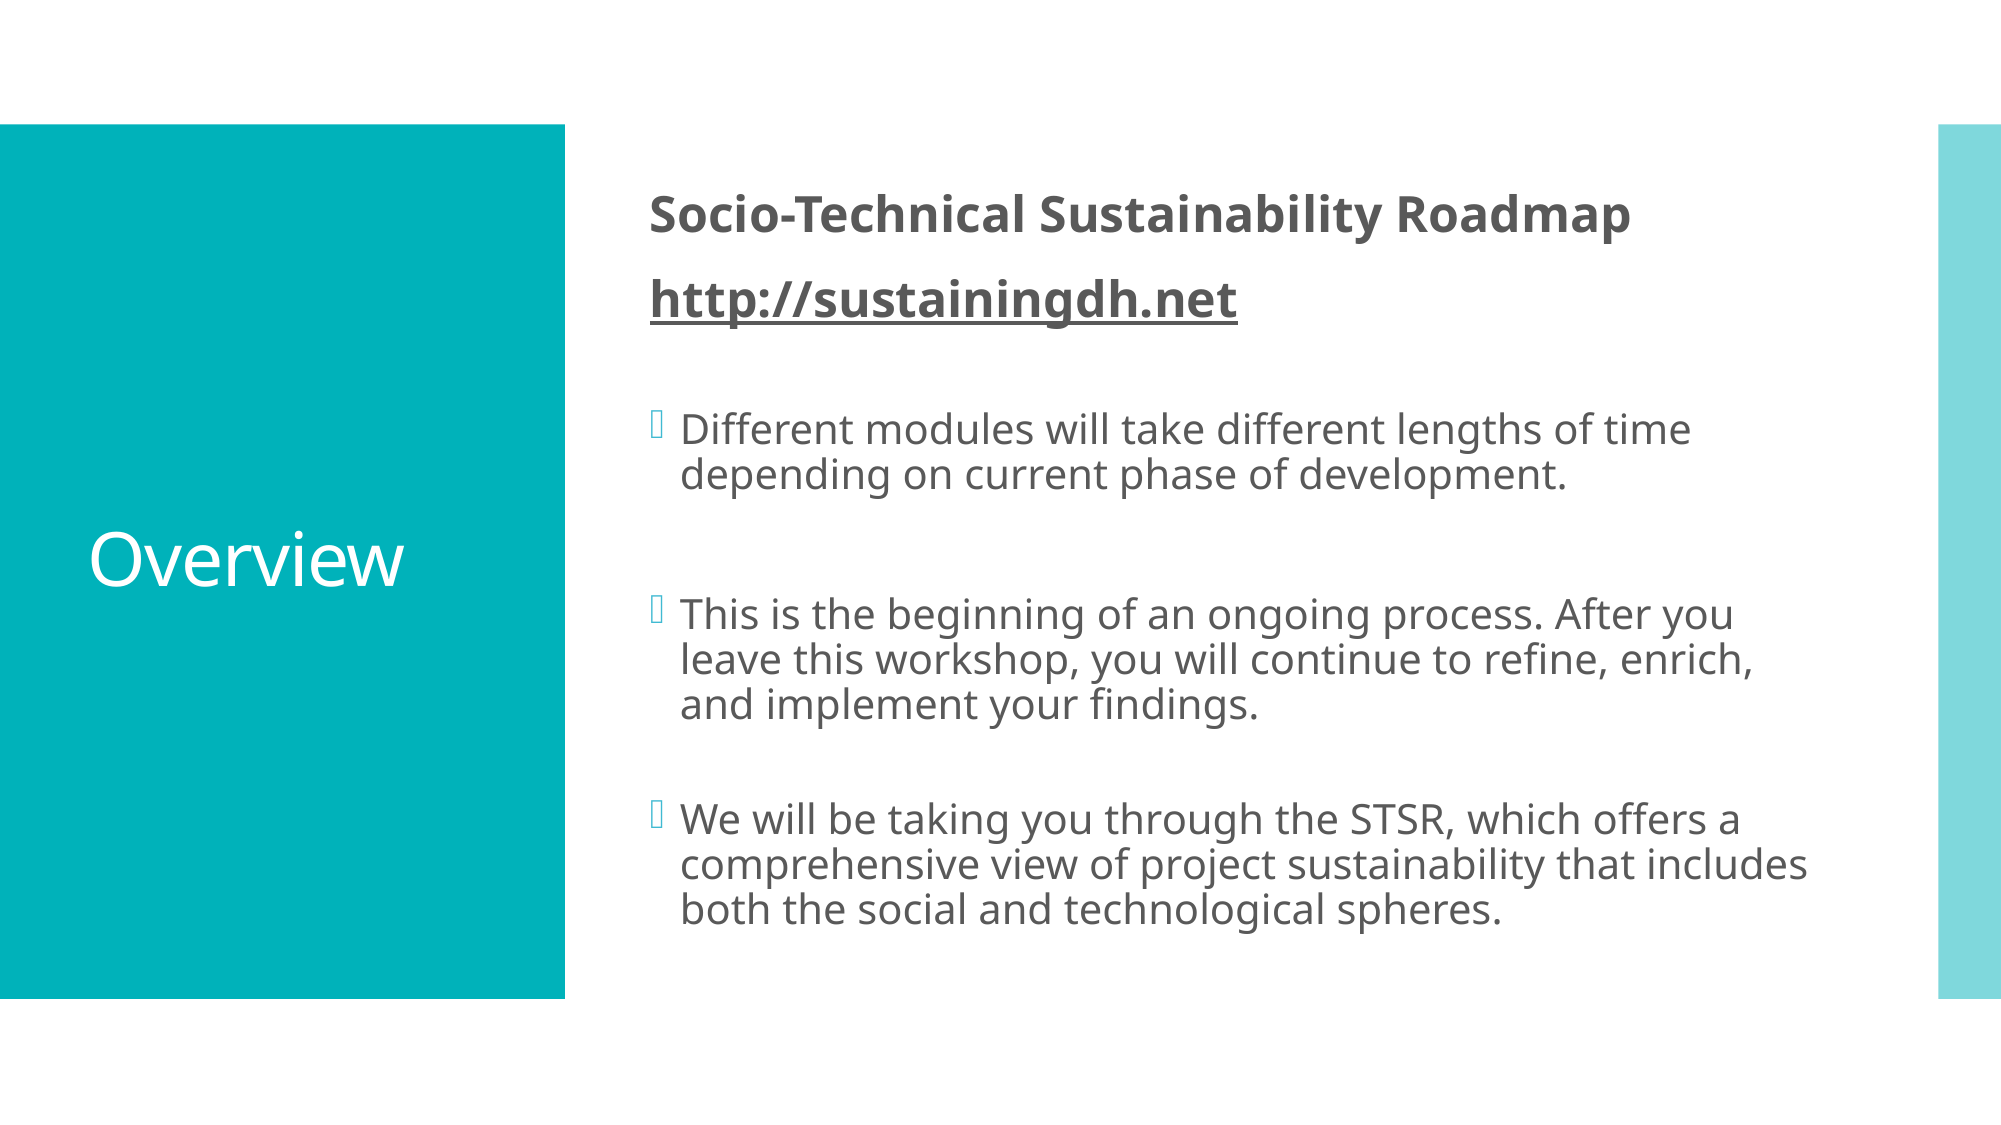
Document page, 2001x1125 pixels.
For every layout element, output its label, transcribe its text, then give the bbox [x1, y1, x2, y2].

list Socio-Technical Sustainability Roadmap http://sustainingdh.net Different modules will take different lengths of time depending on current phase of development. This is the beginning of an ongoing process. After you leave this workshop, you will continue to refine, enrich, and implement your findings. We will be taking you through the STSR, which offers a comprehensive view of project sustainability that includes both the social and technological spheres. [634, 141, 1835, 982]
title Overview [72, 197, 493, 927]
